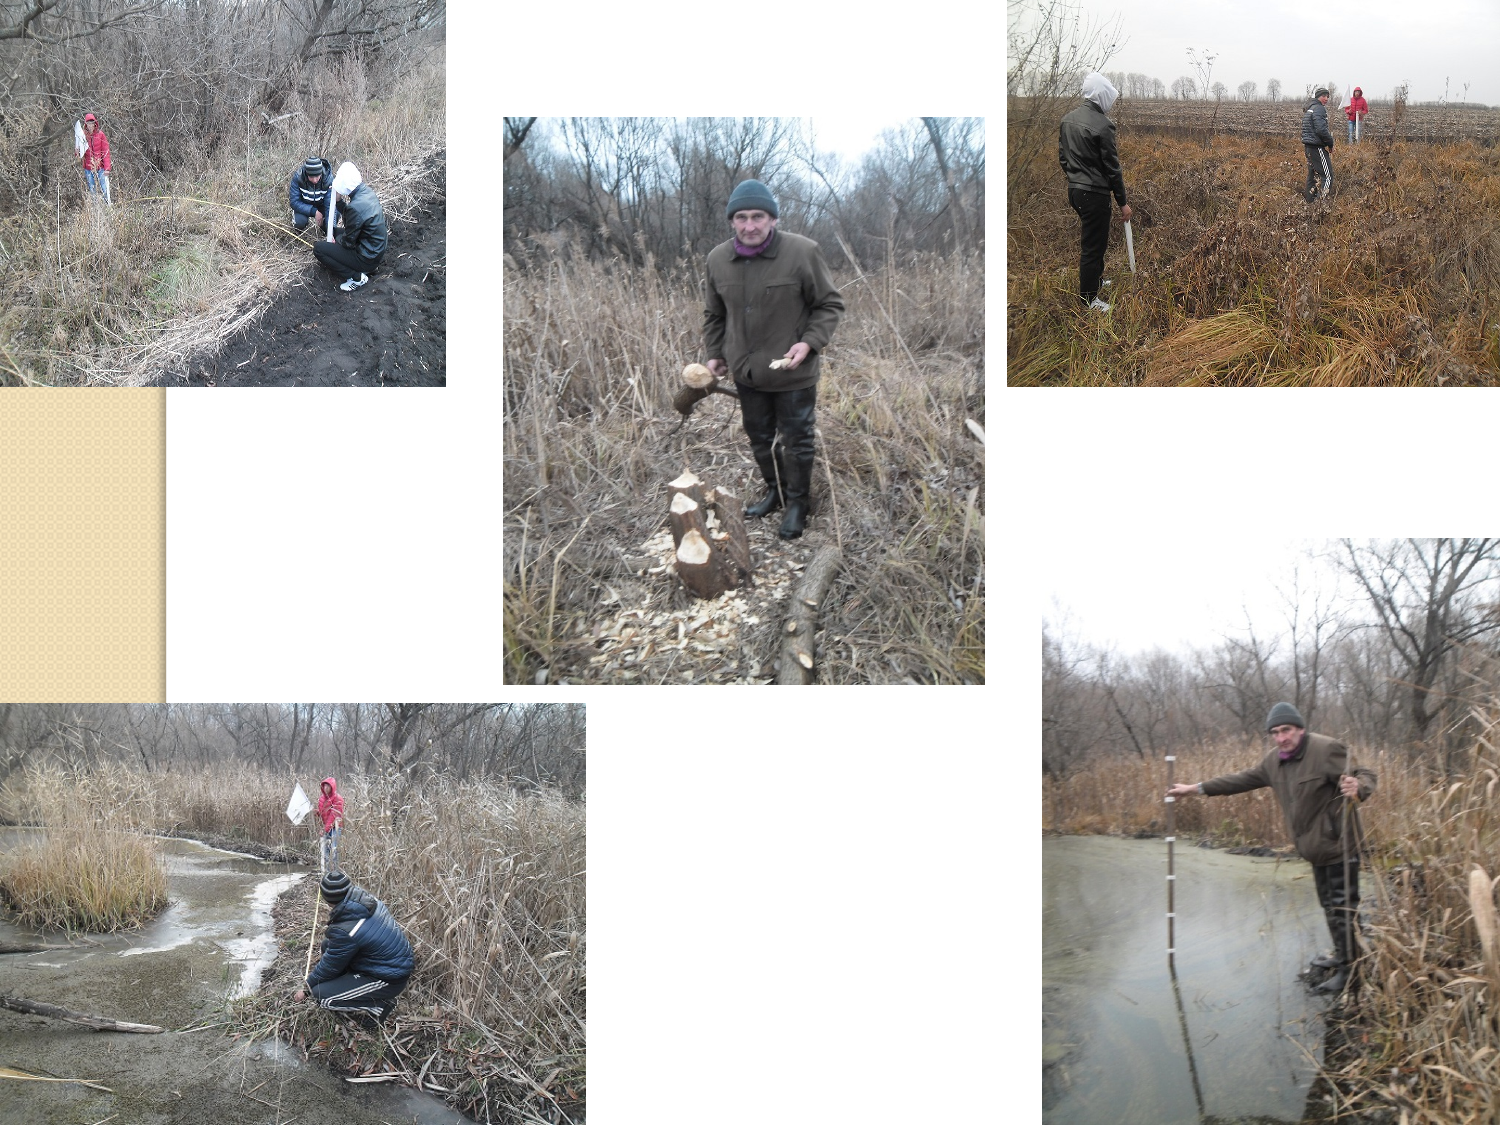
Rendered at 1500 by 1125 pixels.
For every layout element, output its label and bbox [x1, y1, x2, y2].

picture [1007, 0, 1500, 387]
picture [1042, 538, 1500, 1125]
picture [503, 116, 985, 686]
picture [0, 0, 446, 387]
picture [0, 702, 587, 1125]
